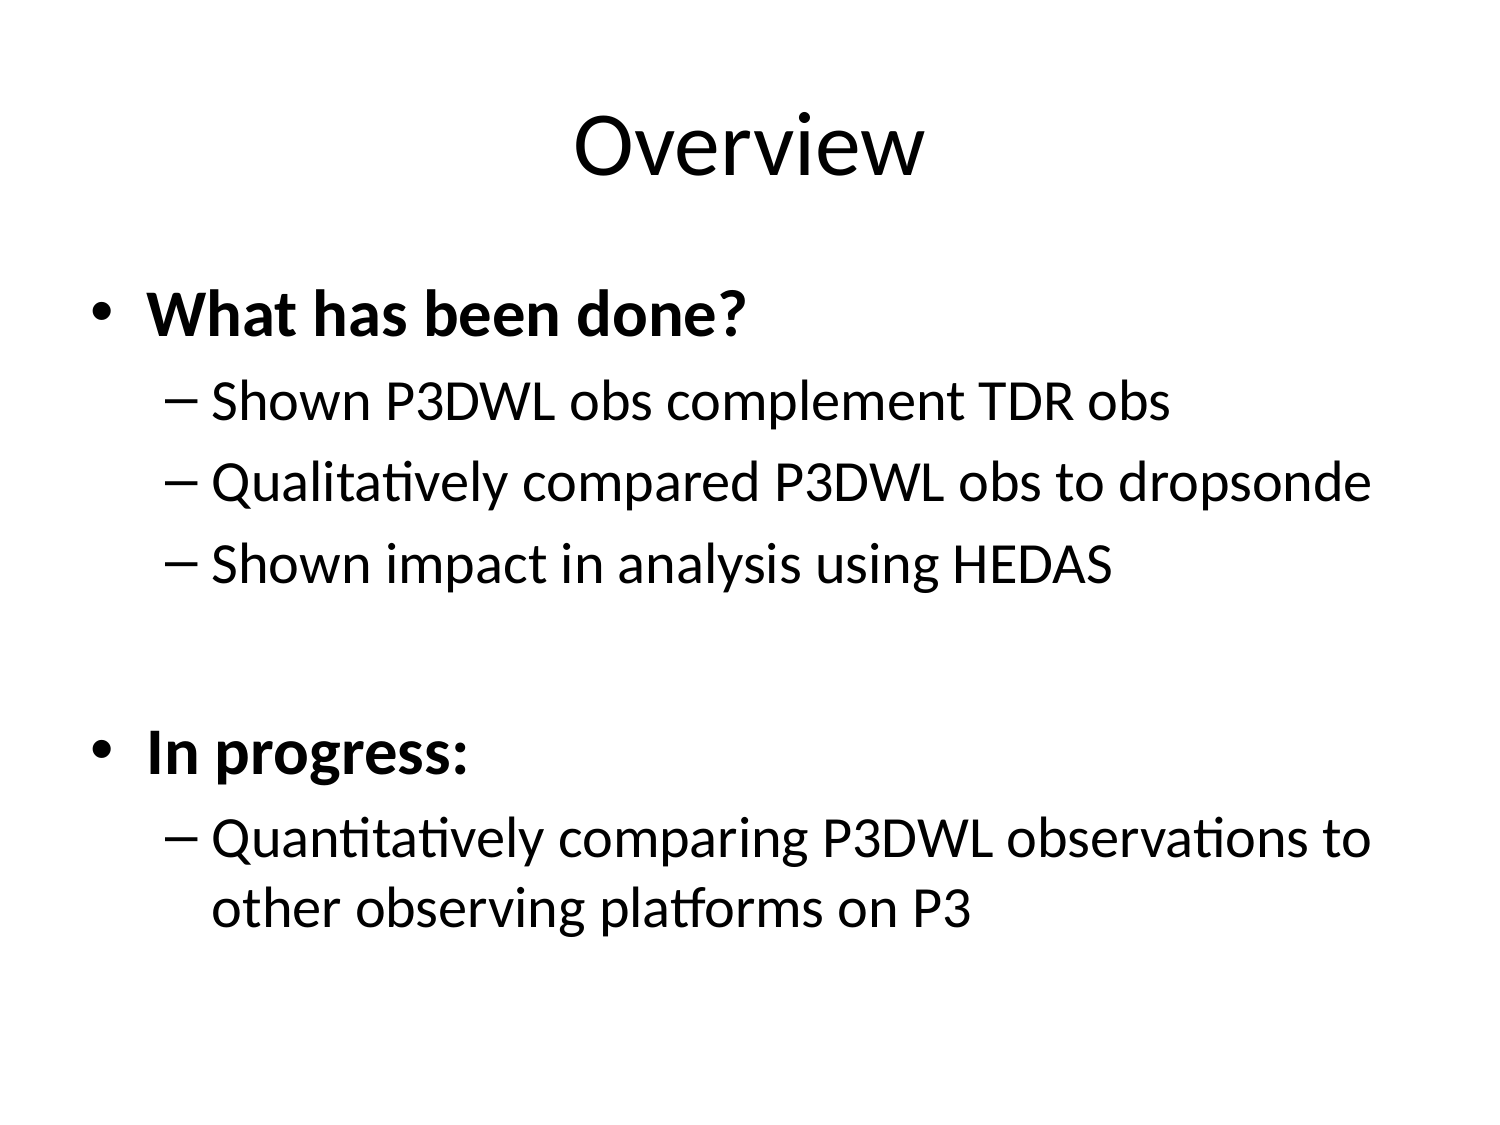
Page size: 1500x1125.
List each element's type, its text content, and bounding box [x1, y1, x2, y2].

list What has been done? Shown P3DWL obs complement TDR obs Qualitatively compared P3DWL obs to dropsonde Shown impact in analysis using HEDAS In progress: Quantitatively comparing P3DWL observations to other observing platforms on P3 [75, 262, 1425, 1005]
title Overview [75, 45, 1425, 233]
